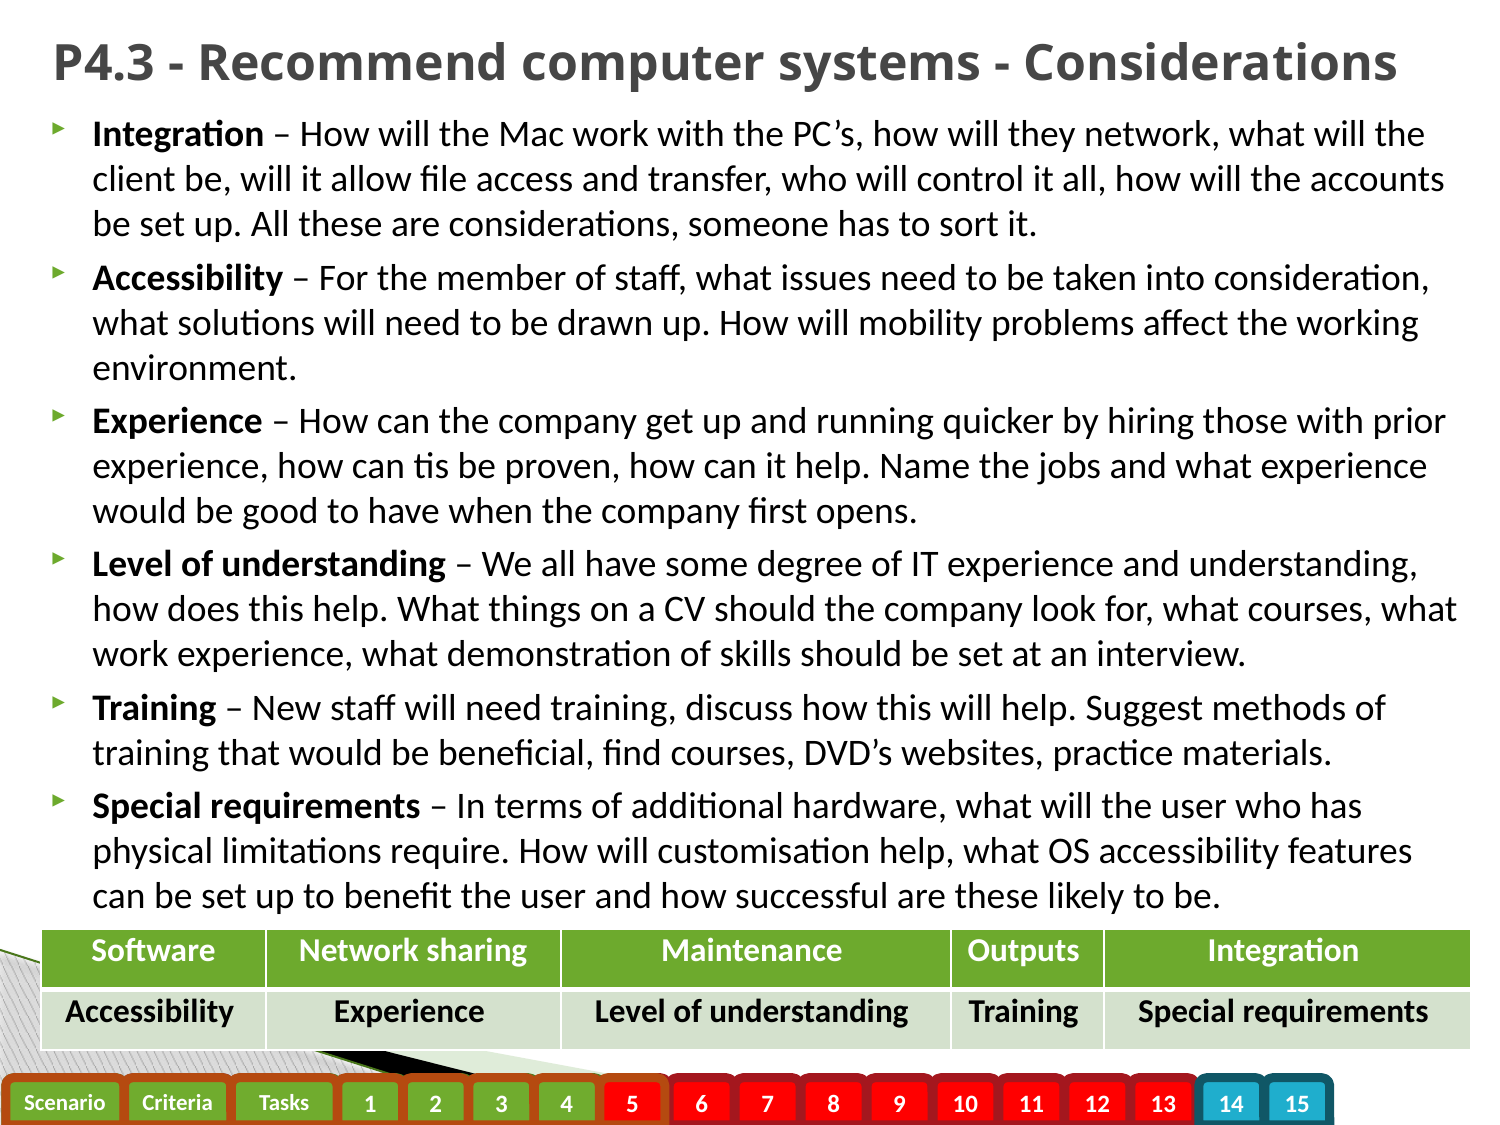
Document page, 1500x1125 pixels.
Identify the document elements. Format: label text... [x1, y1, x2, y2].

table_cell Experience [267, 992, 560, 1049]
table_header Maintenance [562, 930, 950, 987]
list Integration – How will the Mac work with the PC’s, how will they network, what will the client be, will it allow file access and transfer, who will control it all, how will the accounts be set up. All these are considerations, someone has to sort it. Accessibility – For the member of staff, what issues need to be taken into consideration, what solutions will need to be drawn up. How will mobility problems affect the working environment. Experience – How can the company get up and running quicker by hiring those with prior experience, how can tis be proven, how can it help. Name the jobs and what experience would be good to have when the company first opens. Level of understanding – We all have some degree of IT experience and understanding, how does this help. What things on a CV should the company look for, what courses, what work experience, what demonstration of skills should be set at an interview. Training – New staff will need training, discuss how this will help. Suggest methods of training that would be beneficial, find courses, DVD’s websites, practice materials. Special requirements – In terms of additional hardware, what will the user who has physical limitations require. How will customisation help, what OS accessibility features can be set up to benefit the user and how successful are these likely to be. [17, 101, 1483, 953]
table_cell Accessibility [42, 992, 265, 1049]
title P4.3 - Recommend computer systems - Considerations [37, 19, 1471, 102]
table_header Network sharing [267, 930, 560, 987]
table_header Integration [1105, 930, 1470, 987]
table_cell Training [952, 992, 1103, 1049]
table_cell Level of understanding [562, 992, 950, 1049]
table_cell Special requirements [1105, 992, 1470, 1049]
table_header Software [42, 930, 265, 987]
table_header Outputs [952, 930, 1103, 987]
